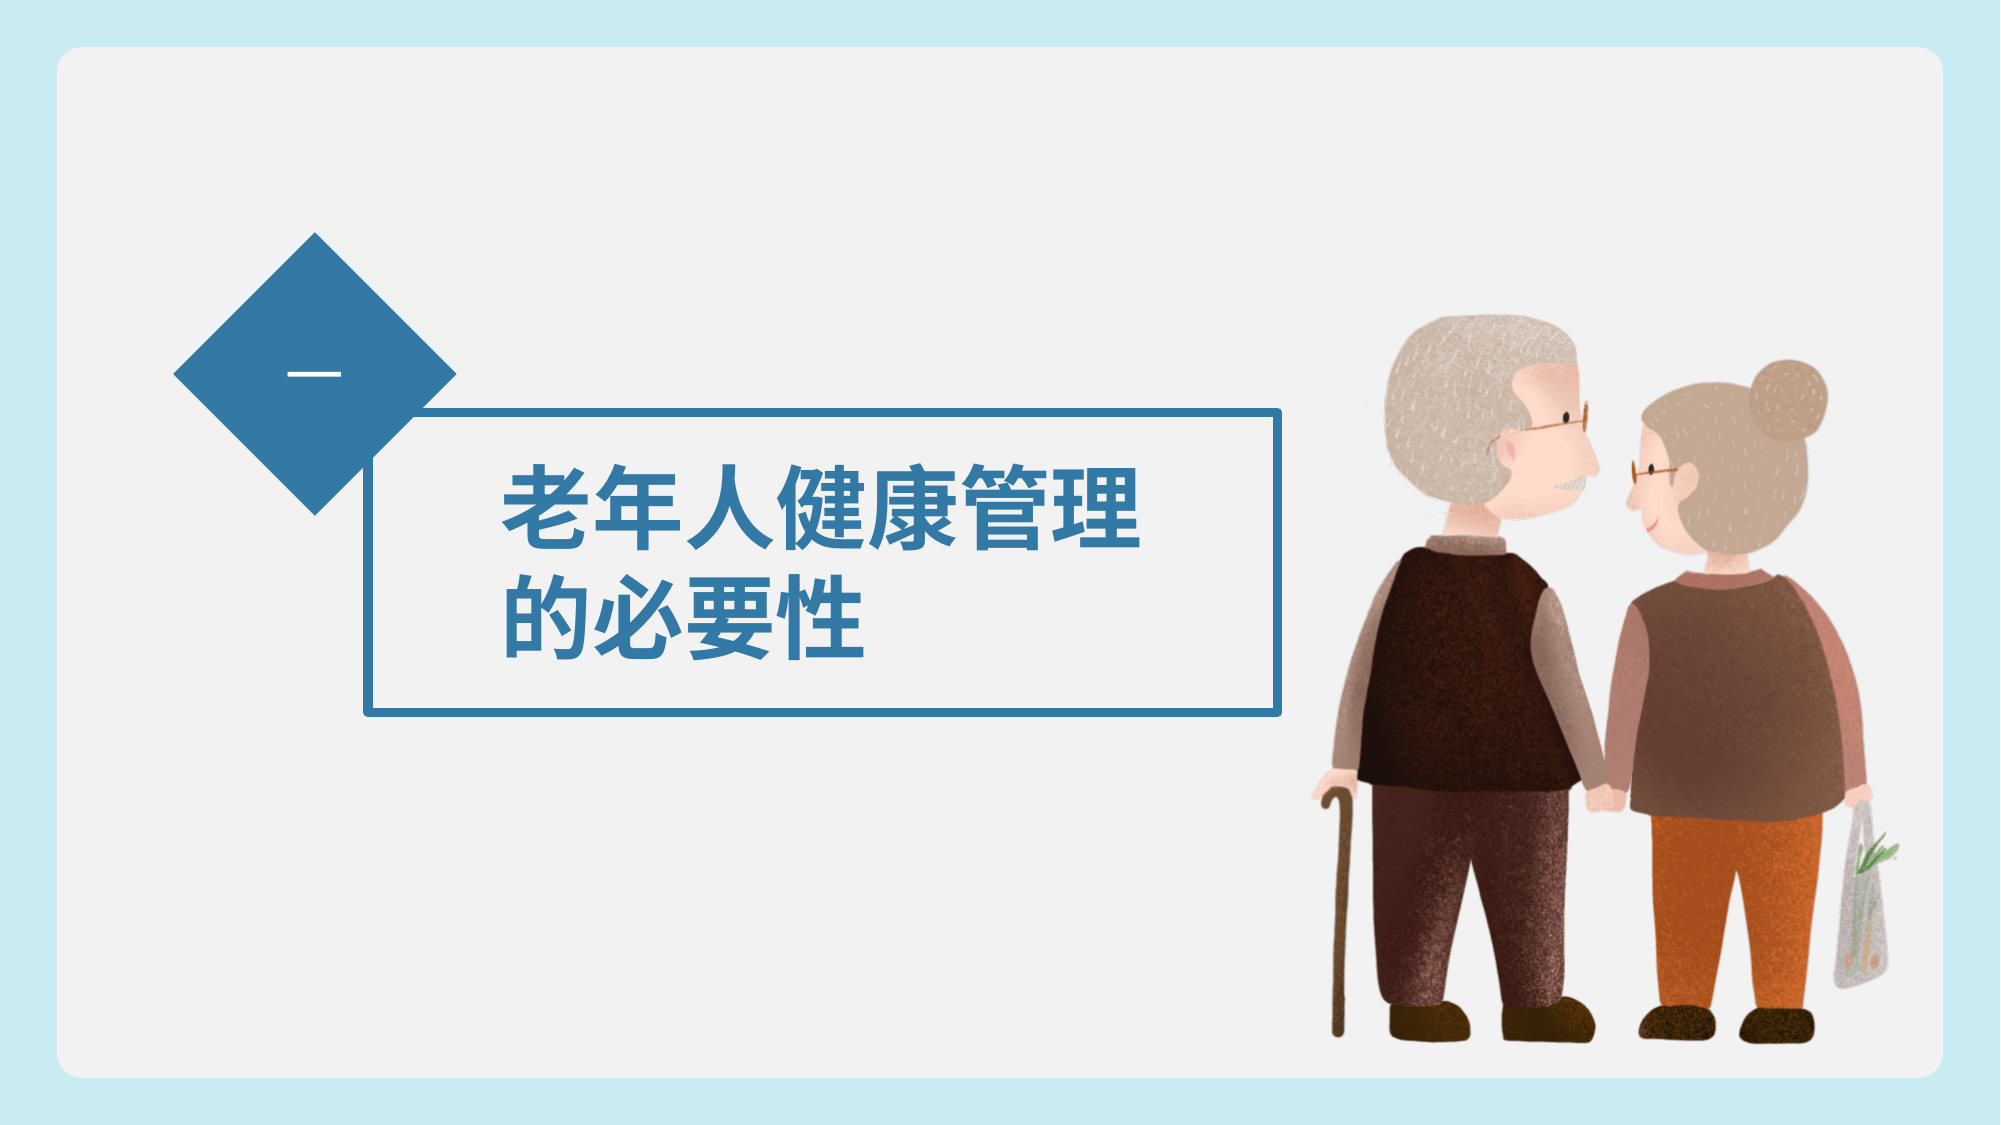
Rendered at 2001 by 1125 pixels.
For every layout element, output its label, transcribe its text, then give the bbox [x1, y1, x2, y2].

text_box 一 [171, 230, 459, 518]
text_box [367, 412, 1138, 713]
text_box [54, 44, 1946, 1081]
picture [1143, 193, 2000, 1125]
